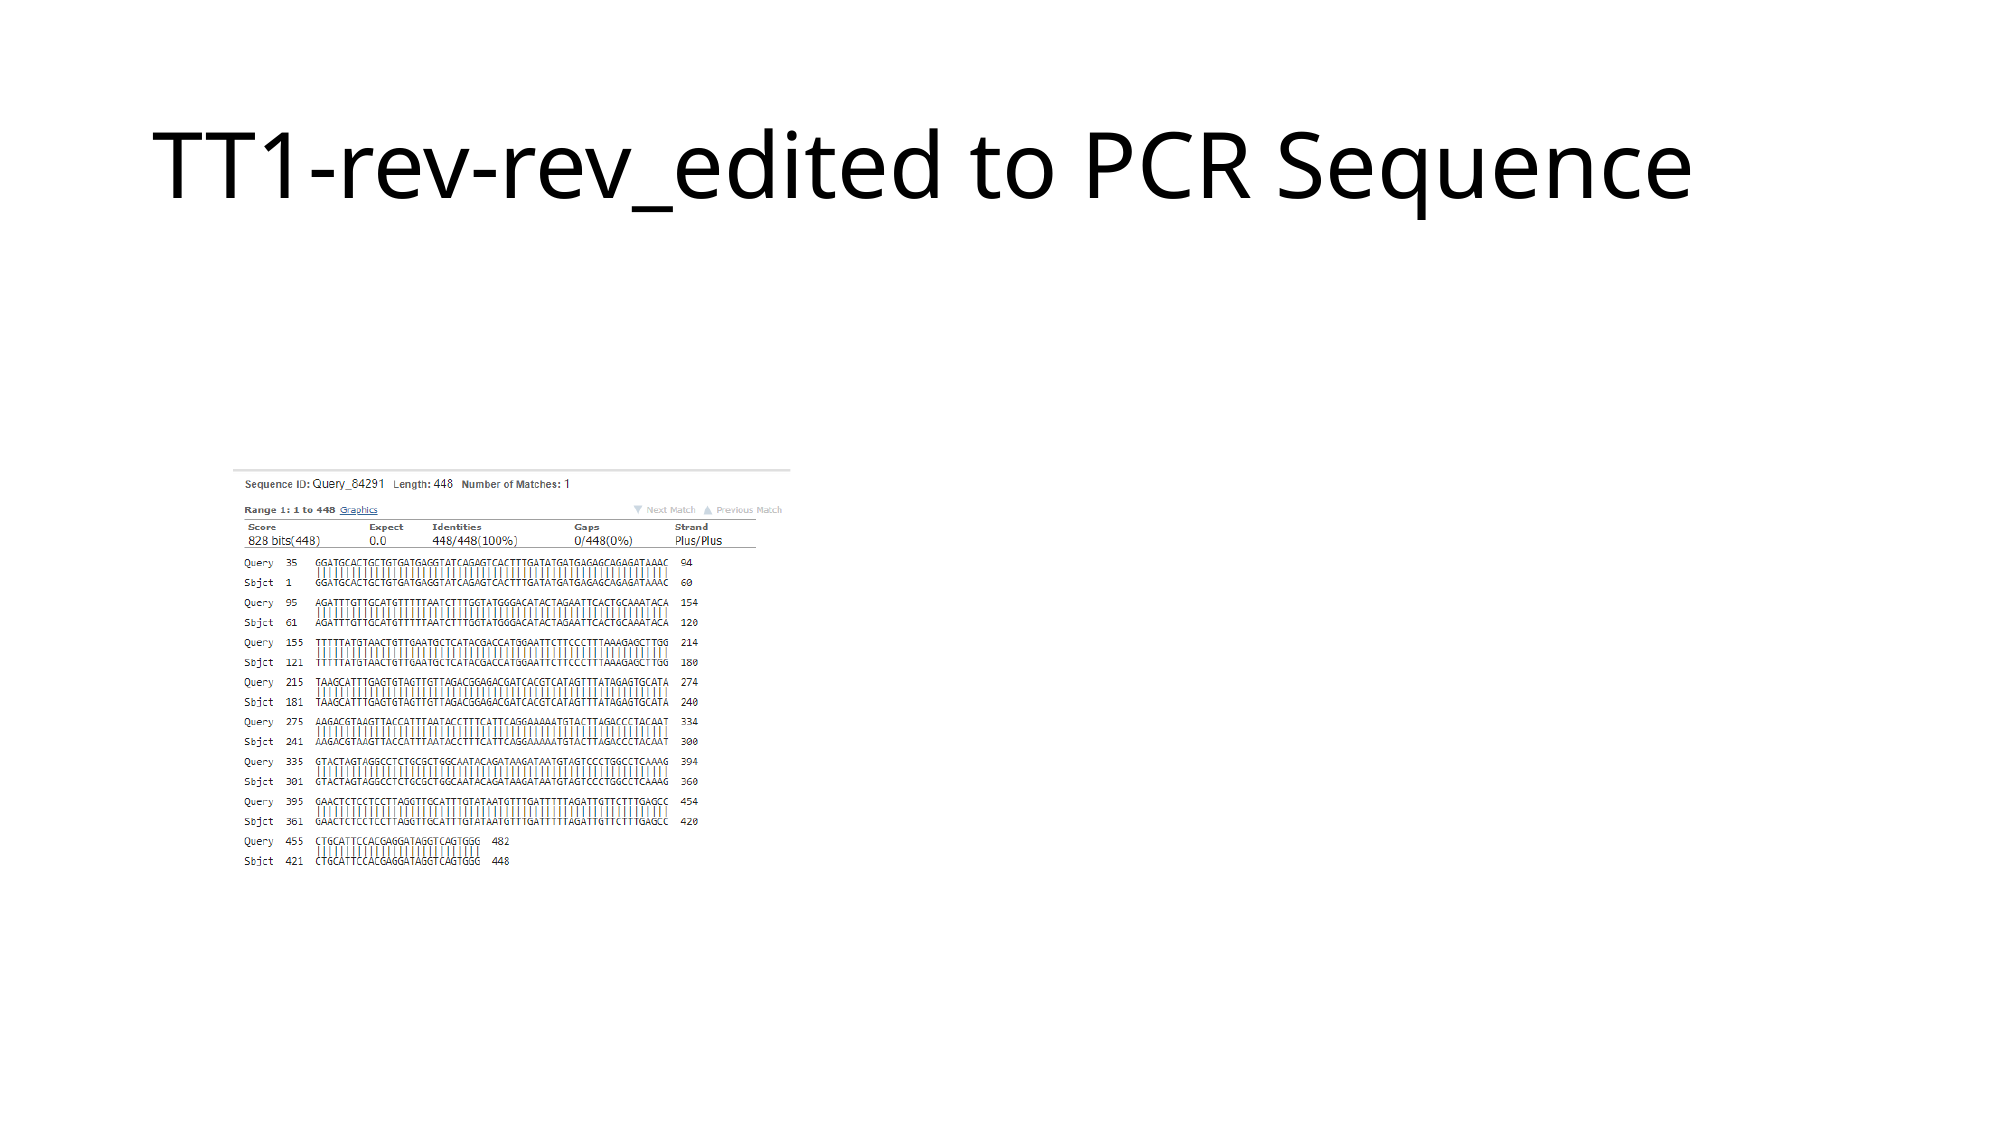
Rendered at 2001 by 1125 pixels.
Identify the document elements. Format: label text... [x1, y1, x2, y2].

title TT1-rev-rev_edited to PCR Sequence [137, 59, 1863, 278]
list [228, 469, 791, 888]
